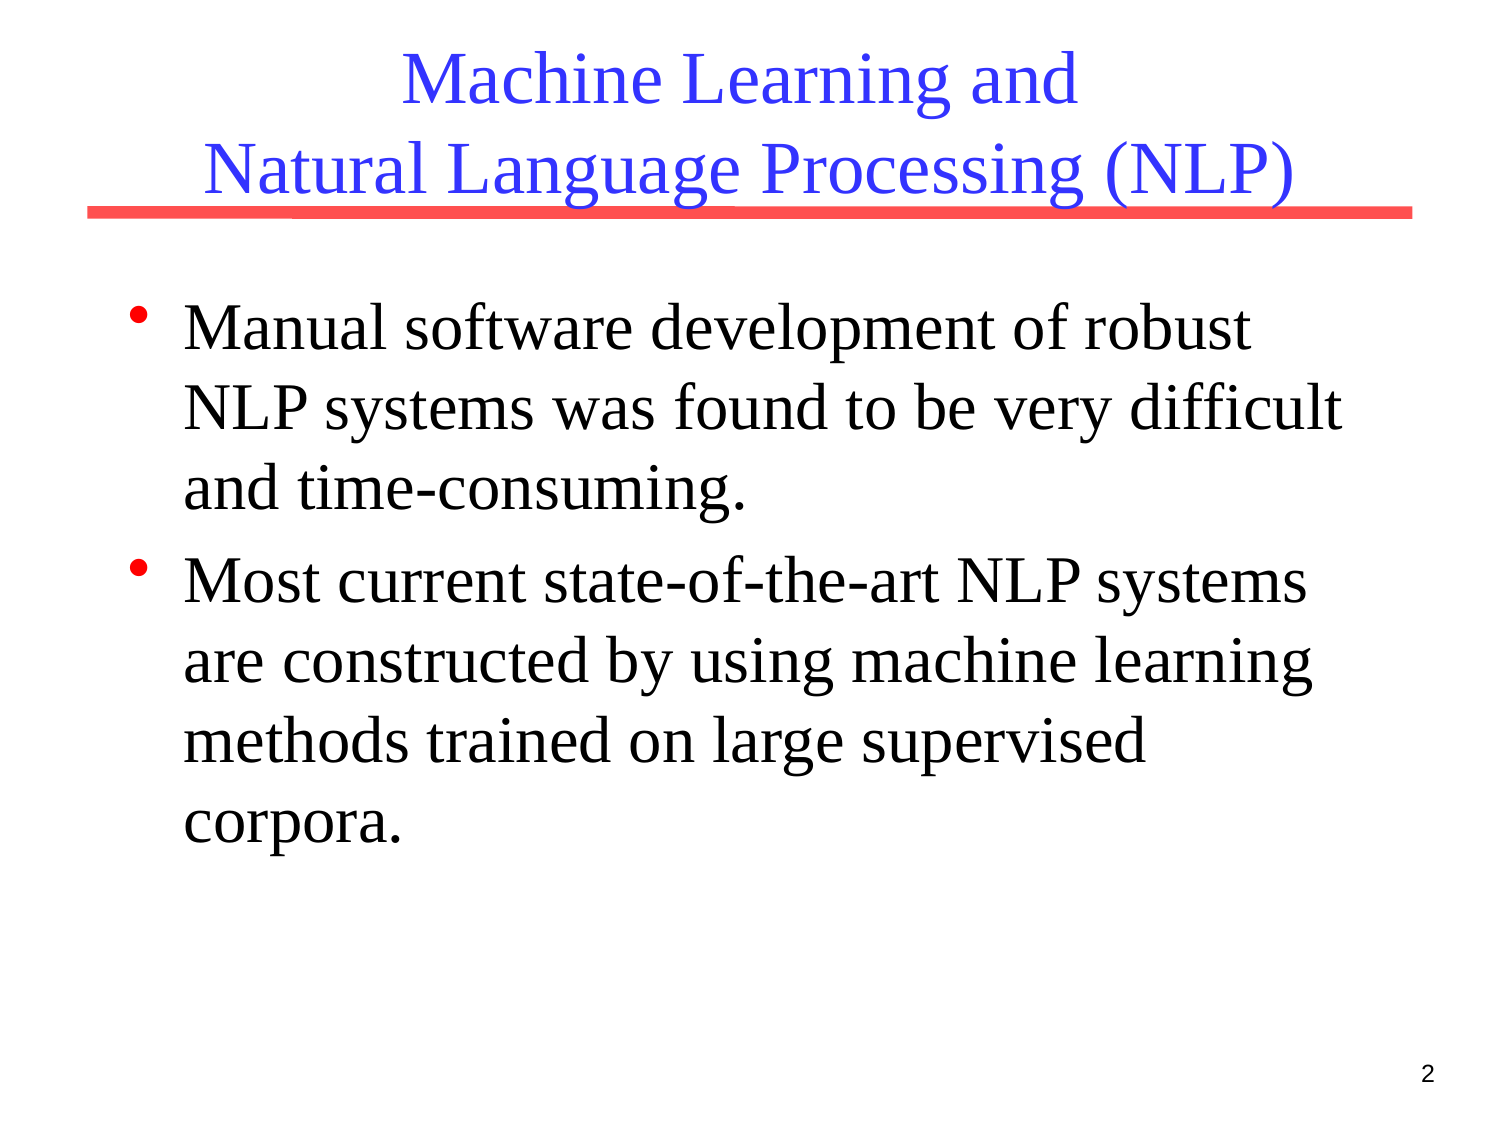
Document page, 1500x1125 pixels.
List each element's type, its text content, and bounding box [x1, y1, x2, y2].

list Manual software development of robust NLP systems was found to be very difficult and time-consuming. Most current state-of-the-art NLP systems are constructed by using machine learning methods trained on large supervised corpora. [112, 275, 1388, 1044]
title Machine Learning and Natural Language Processing (NLP) [112, 37, 1388, 200]
slide_number 2 [1137, 1049, 1451, 1125]
